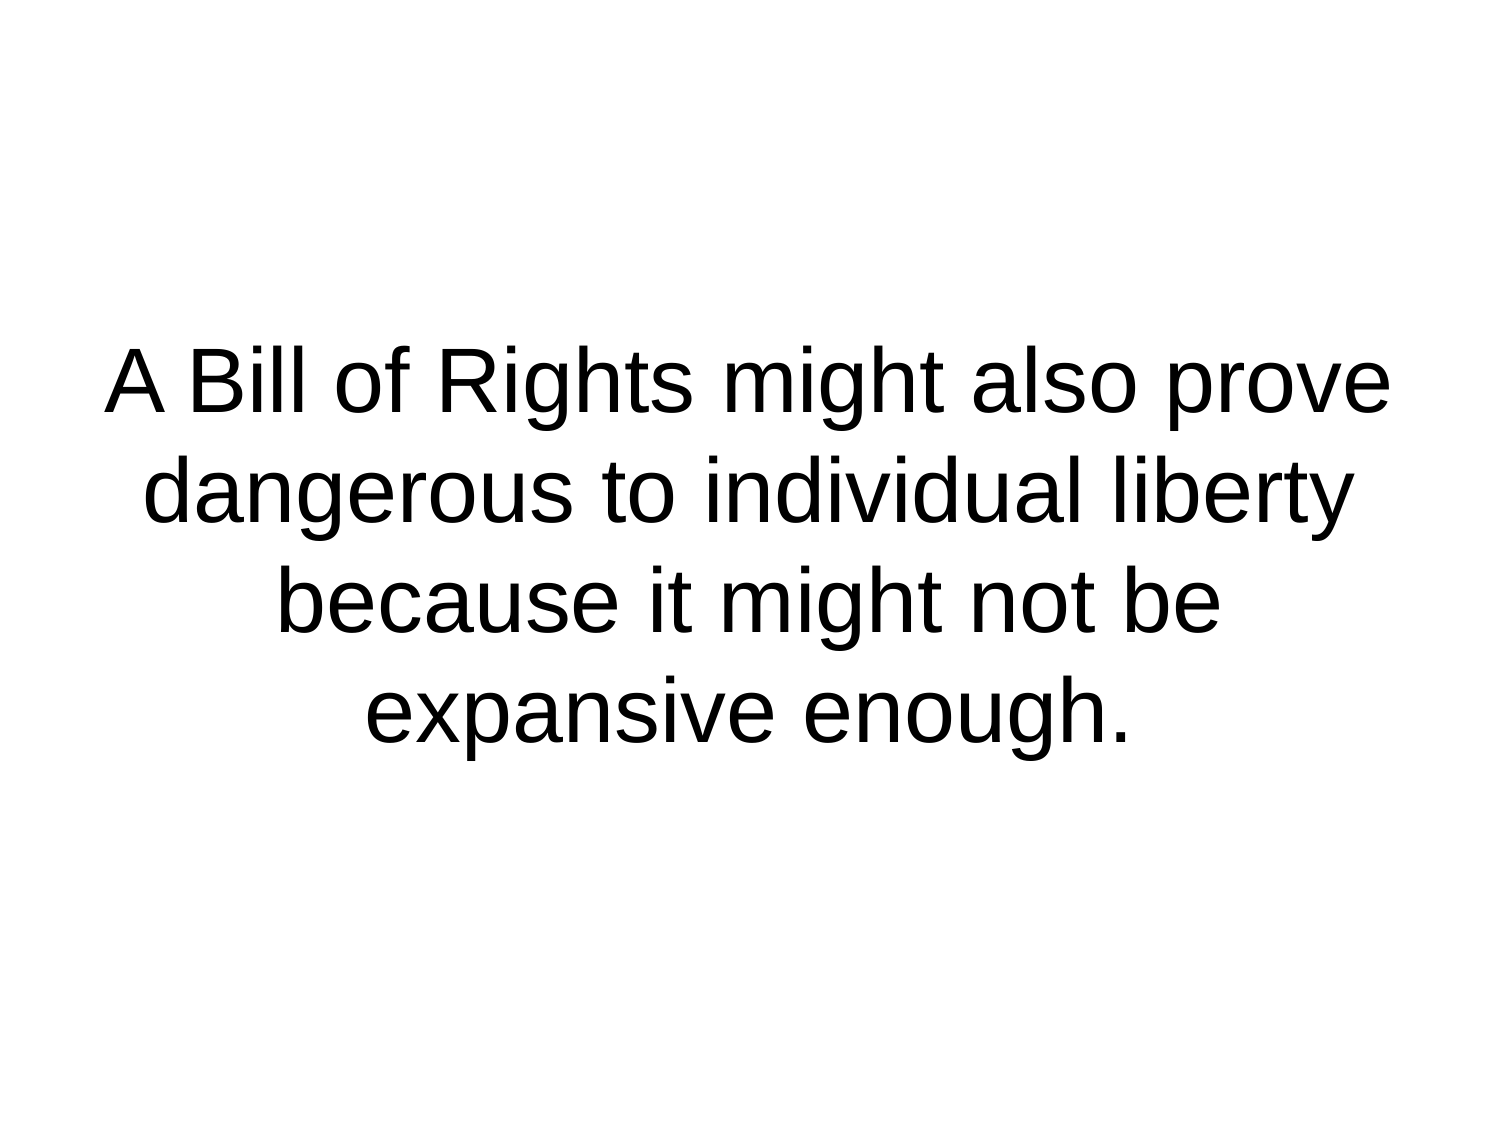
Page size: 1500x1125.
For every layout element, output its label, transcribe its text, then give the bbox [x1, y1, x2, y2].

title A Bill of Rights might also prove dangerous to individual liberty because it might not be expansive enough. [74, 44, 1426, 1038]
